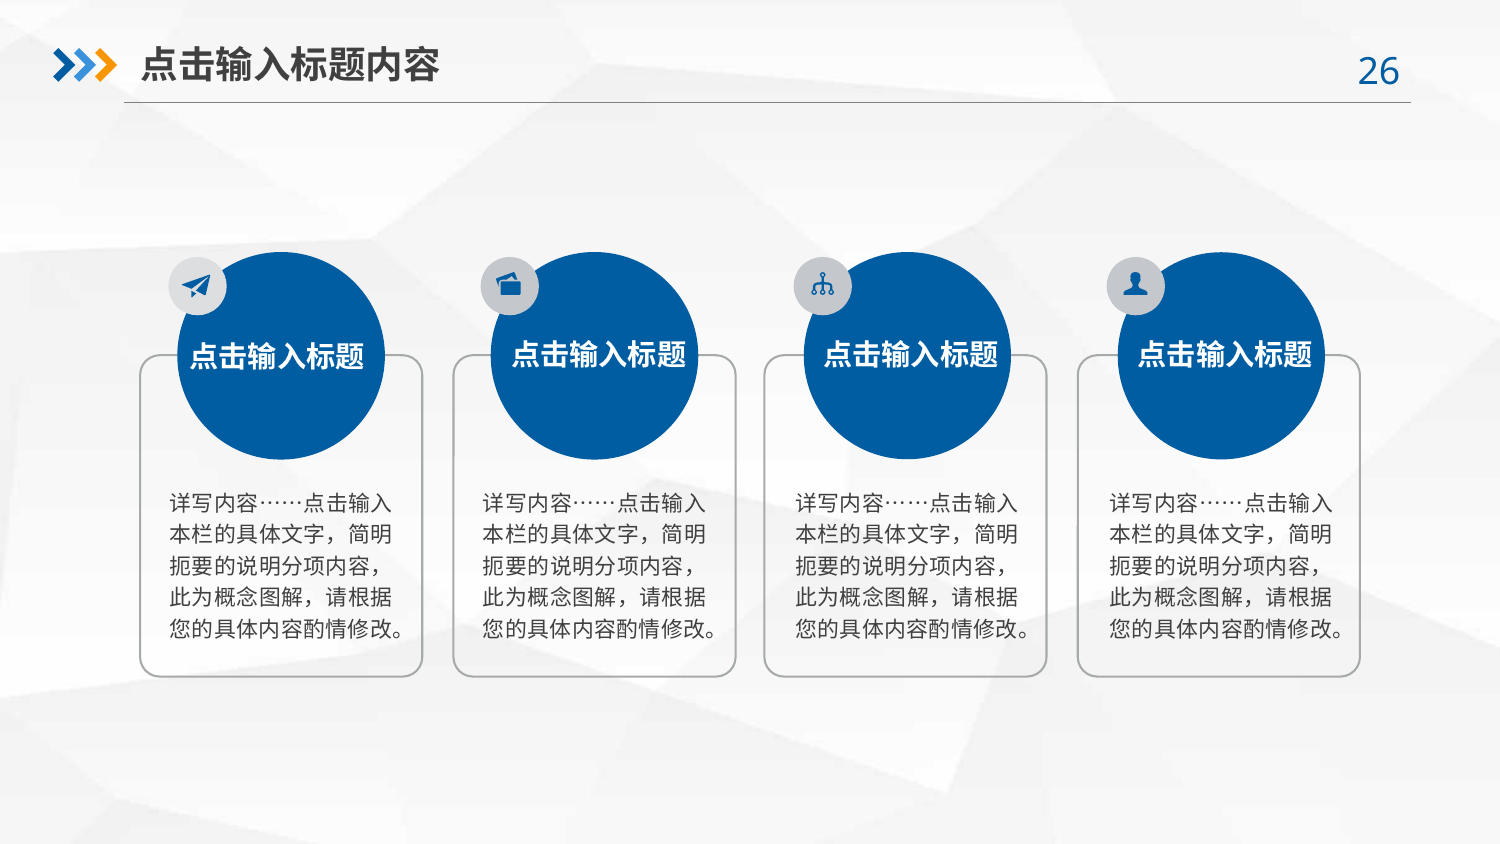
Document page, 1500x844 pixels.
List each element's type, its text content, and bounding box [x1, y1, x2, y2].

picture [0, 0, 1500, 844]
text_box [480, 256, 540, 316]
text_box [811, 272, 835, 295]
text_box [1106, 256, 1166, 316]
text_box 点击输入标题 [813, 320, 1009, 392]
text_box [168, 256, 227, 316]
text_box 详写内容……点击输入本栏的具体文字，简明扼要的说明分项内容，此为概念图解，请根据您的具体内容酌情修改。 [795, 493, 1019, 633]
text_box 点击输入标题 [172, 320, 382, 392]
text_box 点击输入标题内容 [140, 32, 491, 95]
text_box [1077, 355, 1360, 677]
text_box 详写内容……点击输入本栏的具体文字，简明扼要的说明分项内容，此为概念图解，请根据您的具体内容酌情修改。 [1109, 493, 1333, 633]
text_box 点击输入标题 [501, 320, 696, 392]
text_box [453, 355, 736, 677]
text_box [764, 355, 1047, 677]
text_box [803, 252, 1005, 460]
text_box [793, 256, 852, 316]
text_box [542, 252, 692, 320]
text_box [140, 355, 423, 677]
text_box 详写内容……点击输入本栏的具体文字，简明扼要的说明分项内容，此为概念图解，请根据您的具体内容酌情修改。 [154, 493, 408, 633]
text_box [490, 324, 692, 460]
text_box [1117, 324, 1319, 460]
text_box 详写内容……点击输入本栏的具体文字，简明扼要的说明分项内容，此为概念图解，请根据您的具体内容酌情修改。 [482, 493, 707, 633]
text_box [1170, 252, 1319, 320]
text_box [230, 252, 379, 320]
text_box 点击输入标题 [1128, 320, 1323, 392]
text_box [183, 392, 379, 460]
